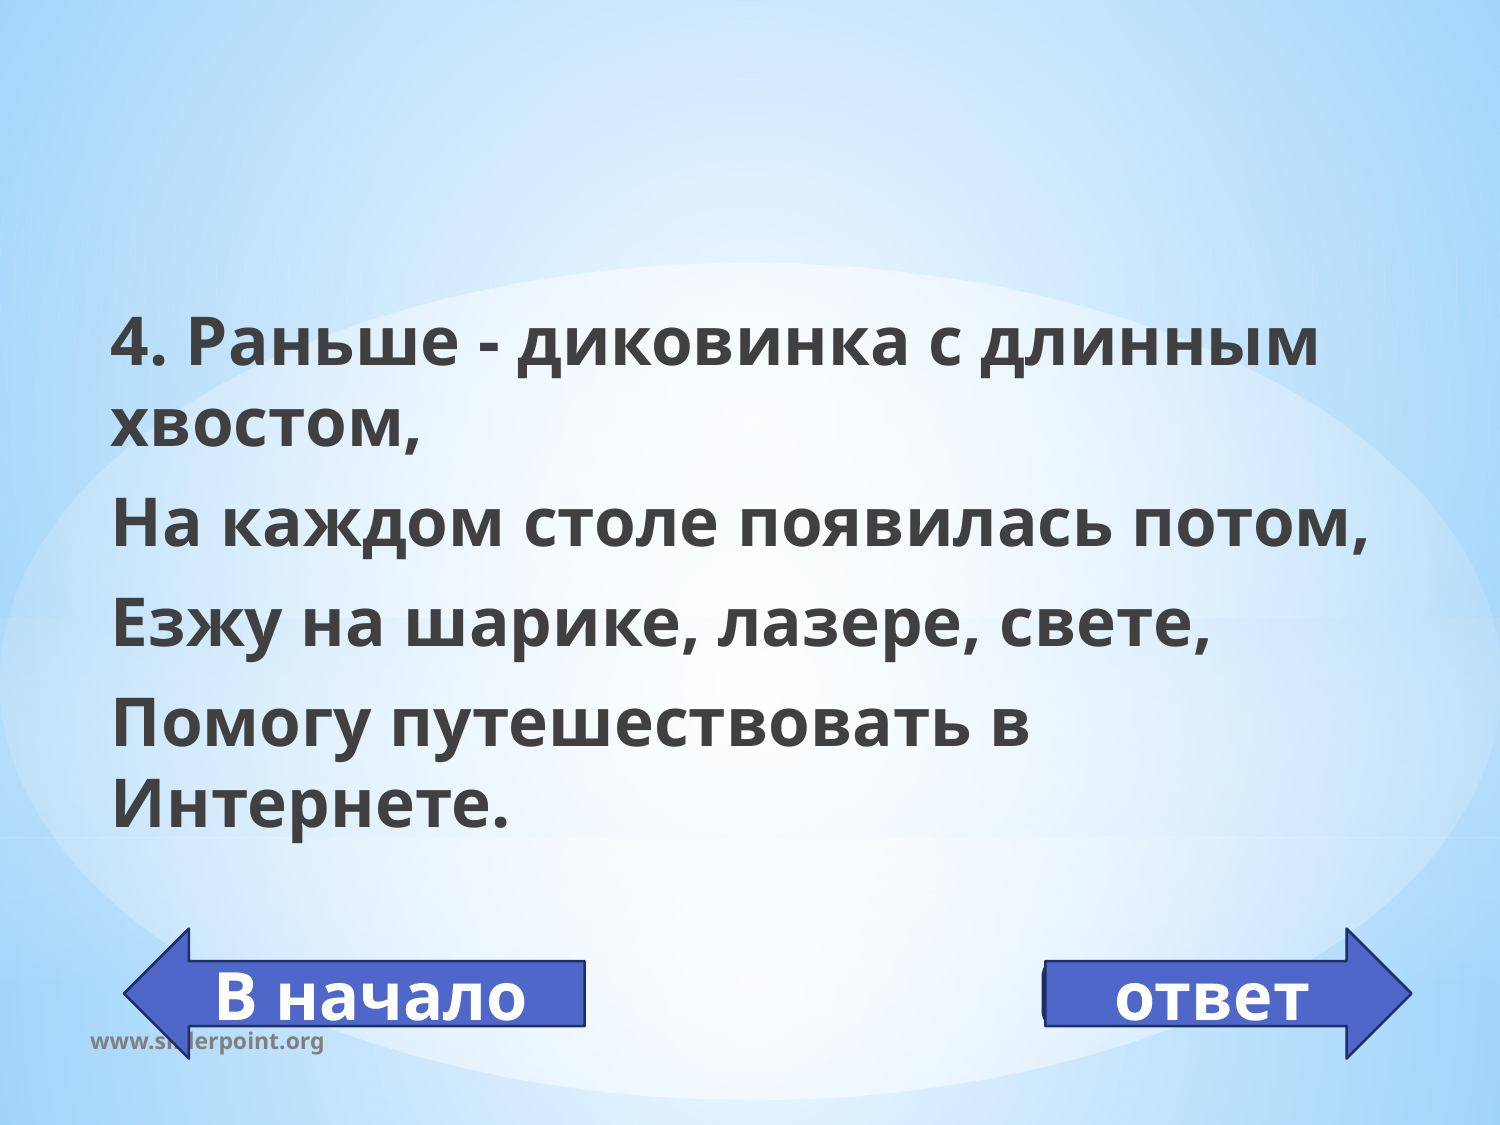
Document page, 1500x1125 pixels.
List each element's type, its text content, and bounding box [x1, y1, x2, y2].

footer www.sliderpoint.org [75, 1012, 625, 1073]
list 4. Раньше - диковинка с длинным хвостом, На каждом столе появилась потом, Езжу на шарике, лазере, свете, Помогу путешествовать в Интернете. [88, 290, 1436, 861]
text_box В начало [123, 927, 586, 1012]
text_box [1045, 927, 1414, 1060]
